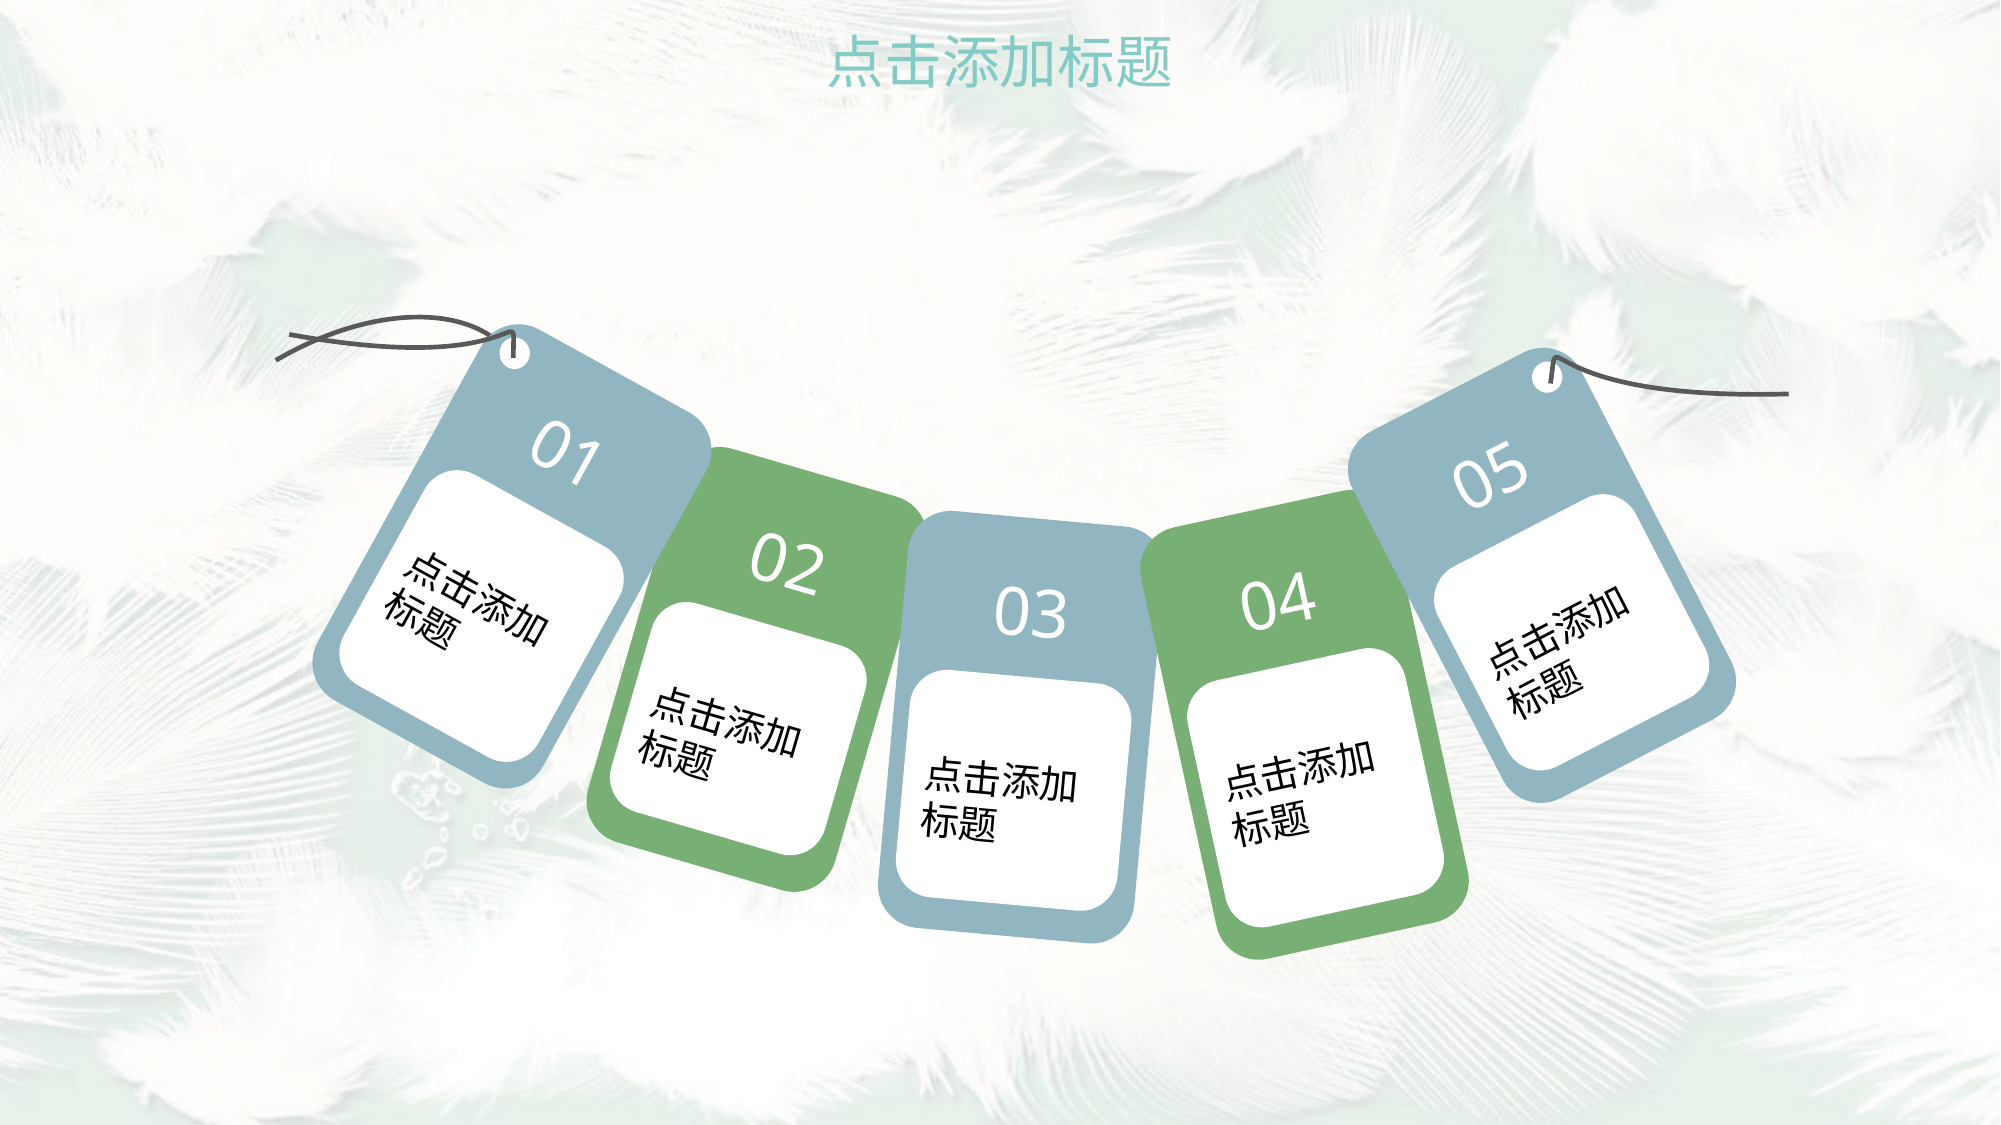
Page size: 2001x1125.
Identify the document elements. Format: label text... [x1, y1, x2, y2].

text_box 52% [0, 0, 2000, 1125]
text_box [124, 234, 1803, 946]
text_box 点击添加标题 [383, 26, 1617, 104]
